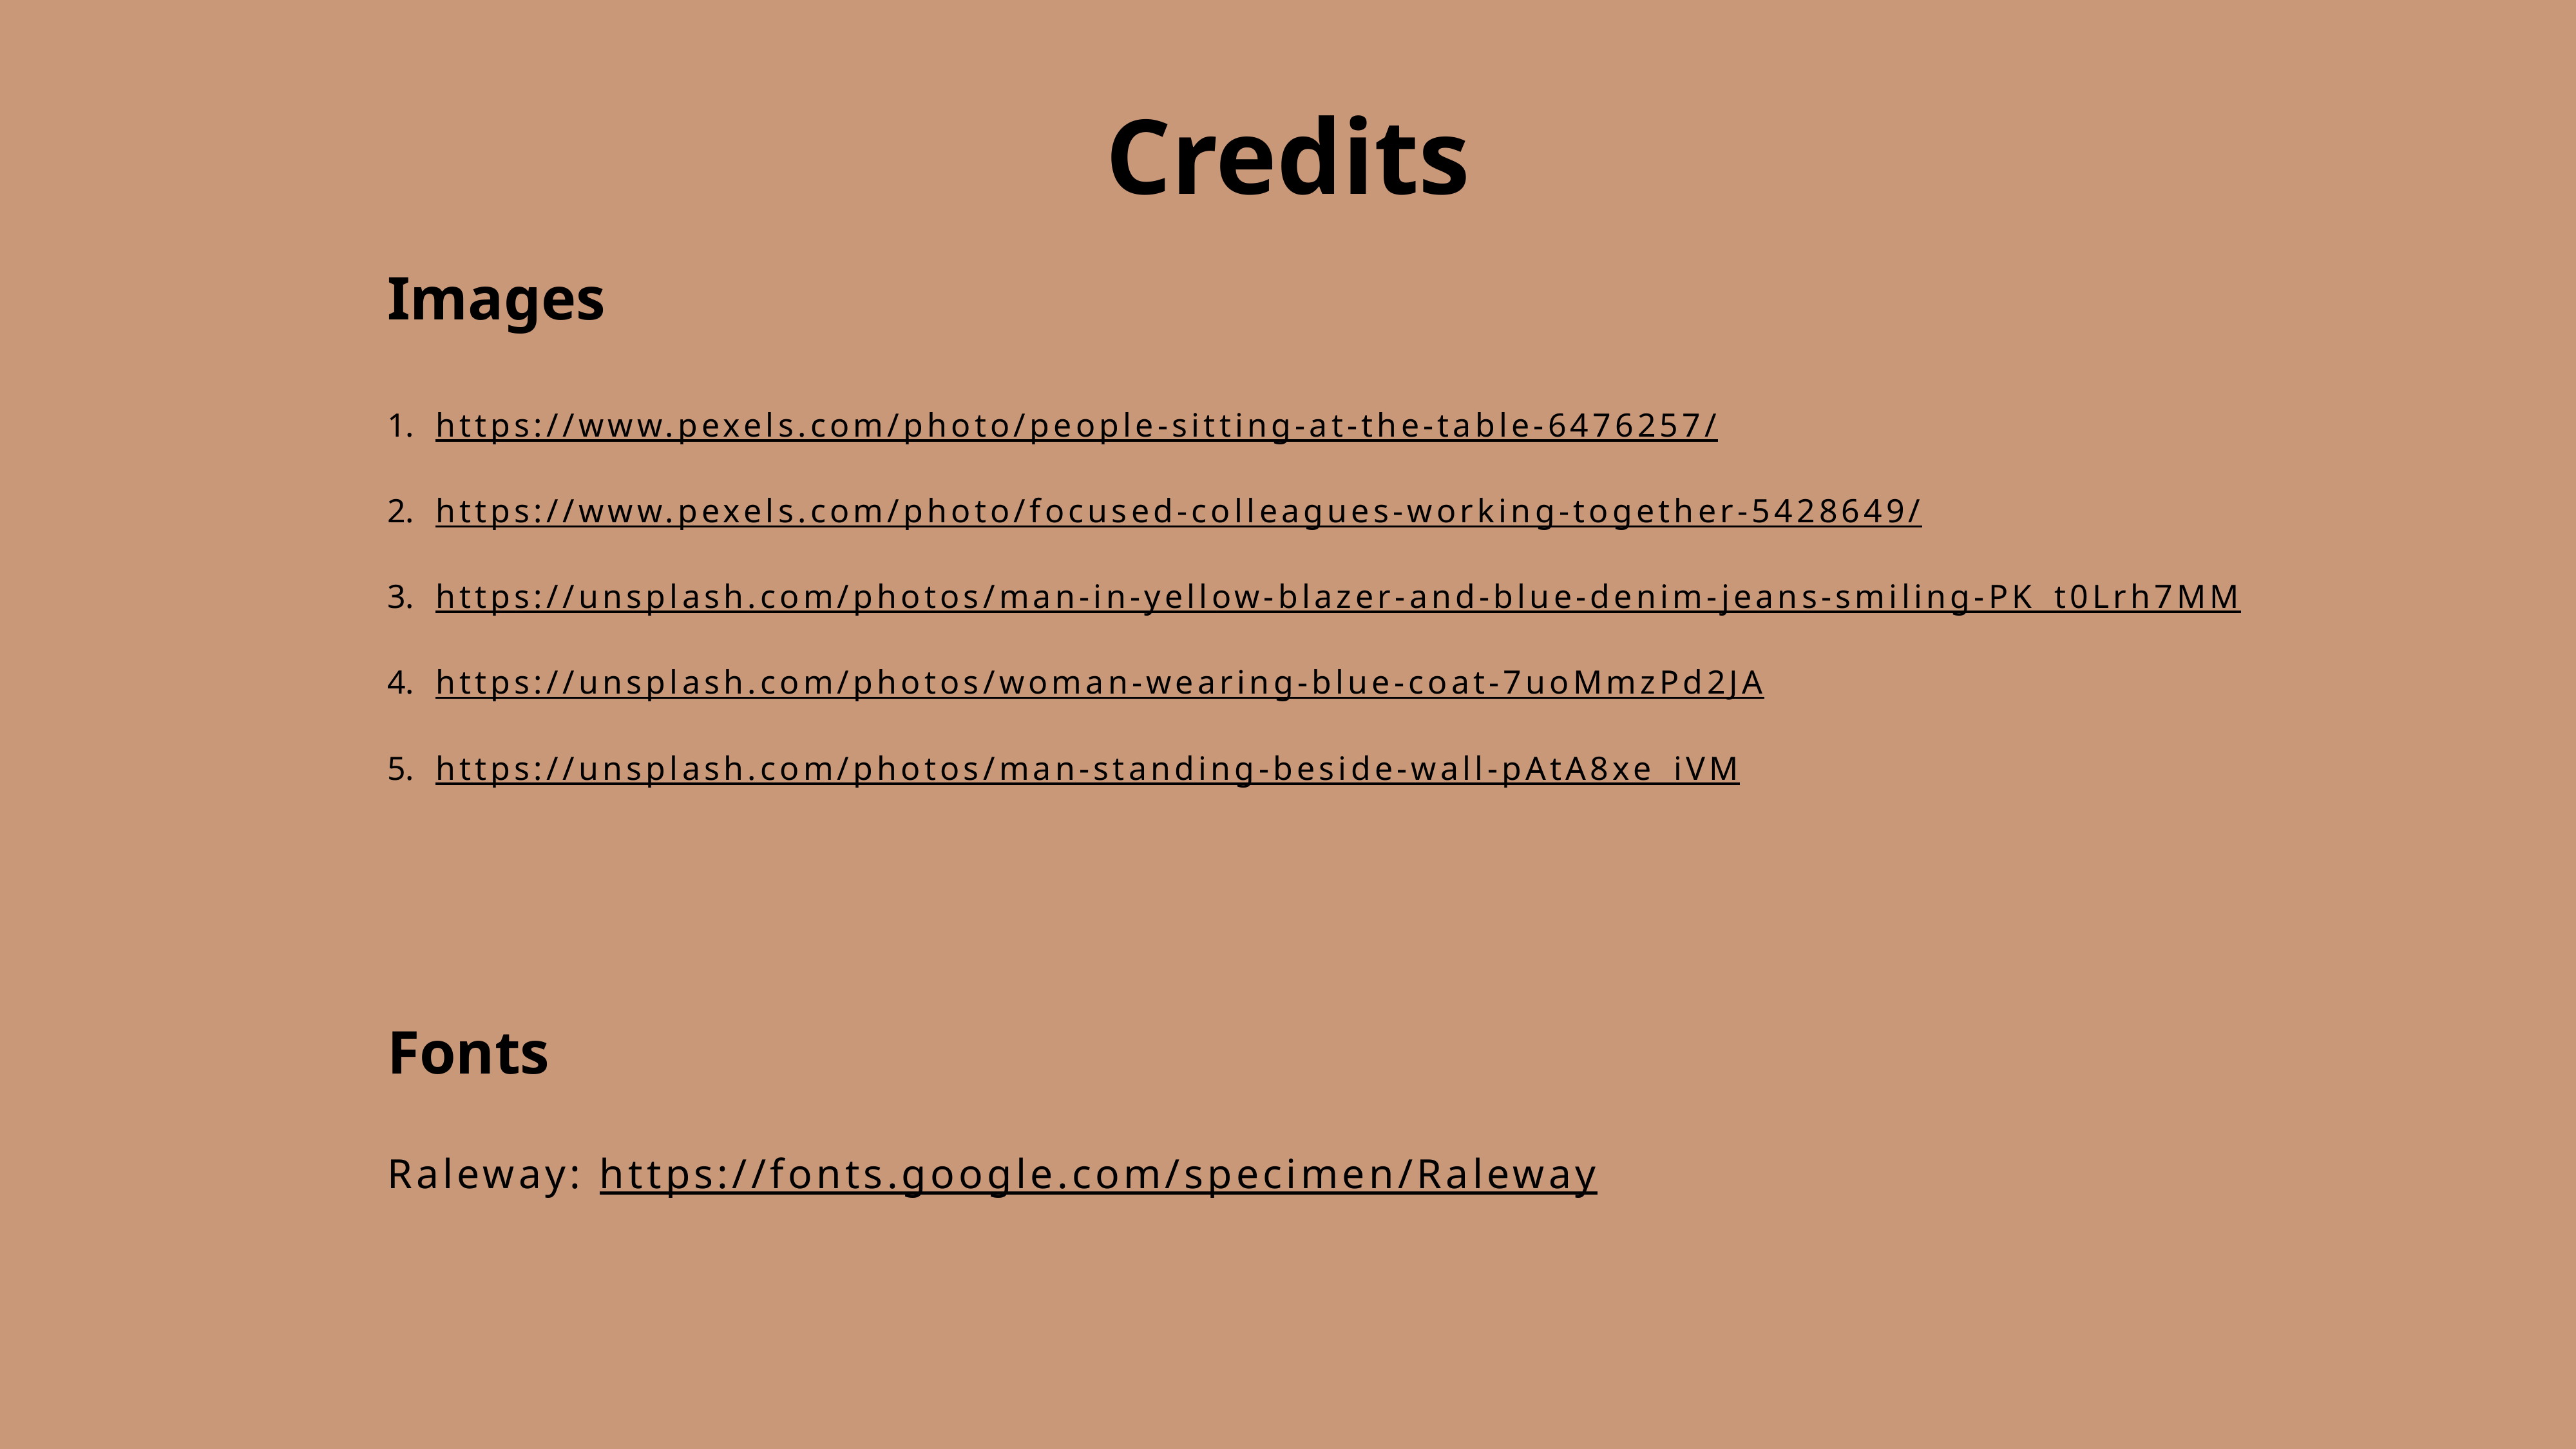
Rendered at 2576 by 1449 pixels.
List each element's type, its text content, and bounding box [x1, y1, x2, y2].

text_box https://www.pexels.com/photo/people-sitting-at-the-table-6476257/ https://www.pexels.com/photo/focused-colleagues-working-together-5428649/ https://unsplash.com/photos/man-in-yellow-blazer-and-blue-denim-jeans-smiling-PK_t0Lrh7MM https://unsplash.com/photos/woman-wearing-blue-coat-7uoMmzPd2JA https://unsplash.com/photos/man-standing-beside-wall-pAtA8xe_iVM [377, 383, 2332, 797]
text_box Raleway: https://fonts.google.com/specimen/Raleway [377, 1121, 2199, 1208]
text_box Credits [160, 73, 2416, 220]
text_box Images [377, 249, 2199, 337]
text_box Fonts [377, 1003, 2199, 1091]
